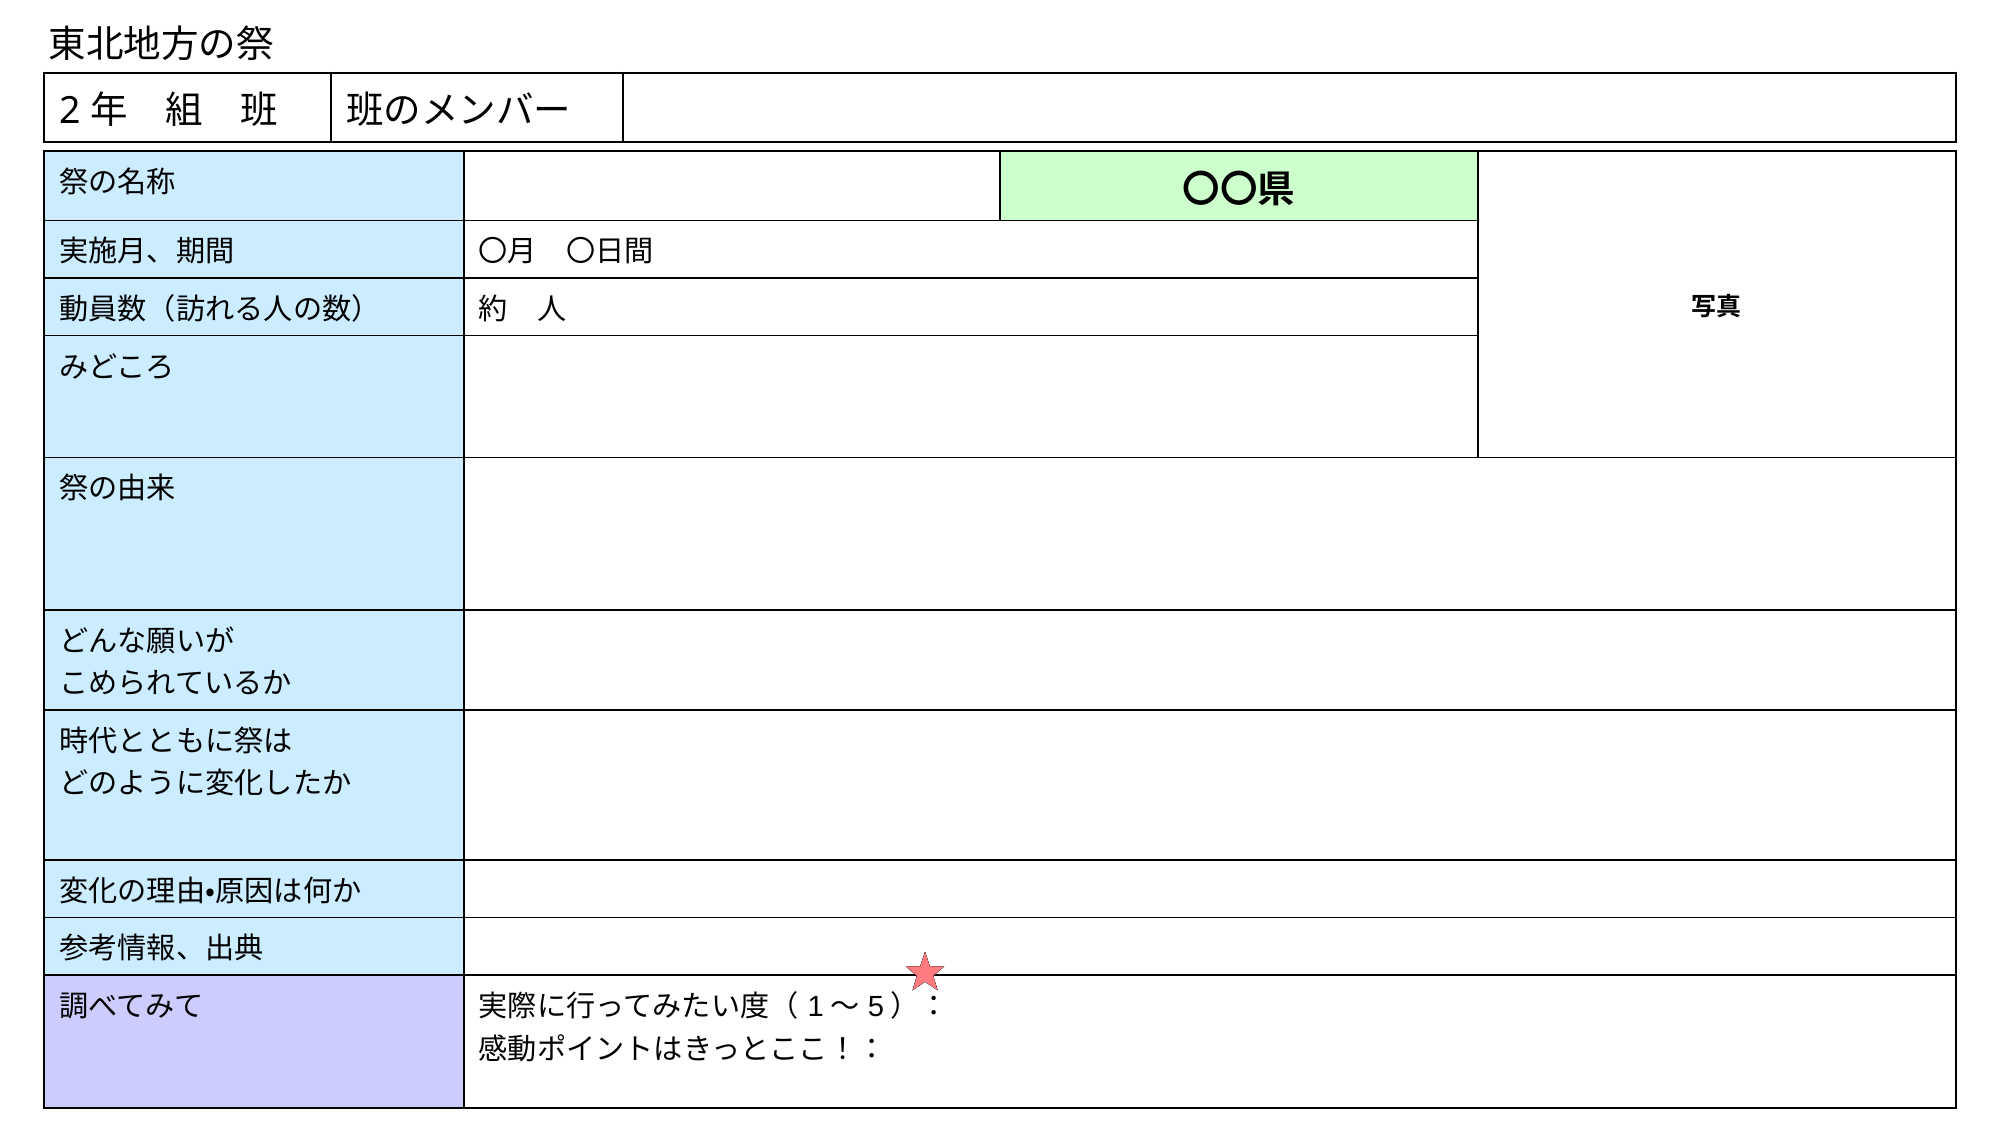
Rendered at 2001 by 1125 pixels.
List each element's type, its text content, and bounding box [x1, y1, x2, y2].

picture [902, 948, 948, 994]
table_cell 変化の理由・原因は何か [45, 861, 463, 917]
table_cell 調べてみて [45, 976, 463, 1107]
table_cell [465, 458, 1955, 609]
table_cell [465, 711, 1955, 859]
table_cell [465, 611, 1955, 709]
table_header [624, 74, 1955, 141]
table_header 祭の名称 [45, 152, 463, 220]
table_cell 参考情報、出典 [45, 918, 463, 974]
table_cell [465, 336, 1477, 457]
table_cell 約 人 [465, 279, 1477, 335]
table_cell 時代とともに祭は どのように変化したか [45, 711, 463, 859]
table_cell [465, 861, 1955, 917]
table_cell みどころ [45, 336, 463, 457]
table_header 〇〇県 [1001, 152, 1477, 220]
table_cell [465, 918, 1955, 974]
table_cell 実際に行ってみたい度（1～5）： 感動ポイントはきっとここ！： [465, 976, 1955, 1107]
table_header 写真 [1479, 152, 1955, 457]
table_header 班のメンバー [332, 74, 622, 141]
table_header 2年 組 班 [45, 74, 330, 141]
table_cell 〇月 〇日間 [465, 221, 1477, 277]
text_box 東北地方の祭 [34, 12, 289, 72]
table_cell 祭の由来 [45, 458, 463, 609]
table_cell どんな願いが こめられているか [45, 611, 463, 709]
table_header [465, 152, 999, 220]
table_cell 動員数（訪れる人の数） [45, 279, 463, 335]
table_cell 実施月、期間 [45, 221, 463, 277]
